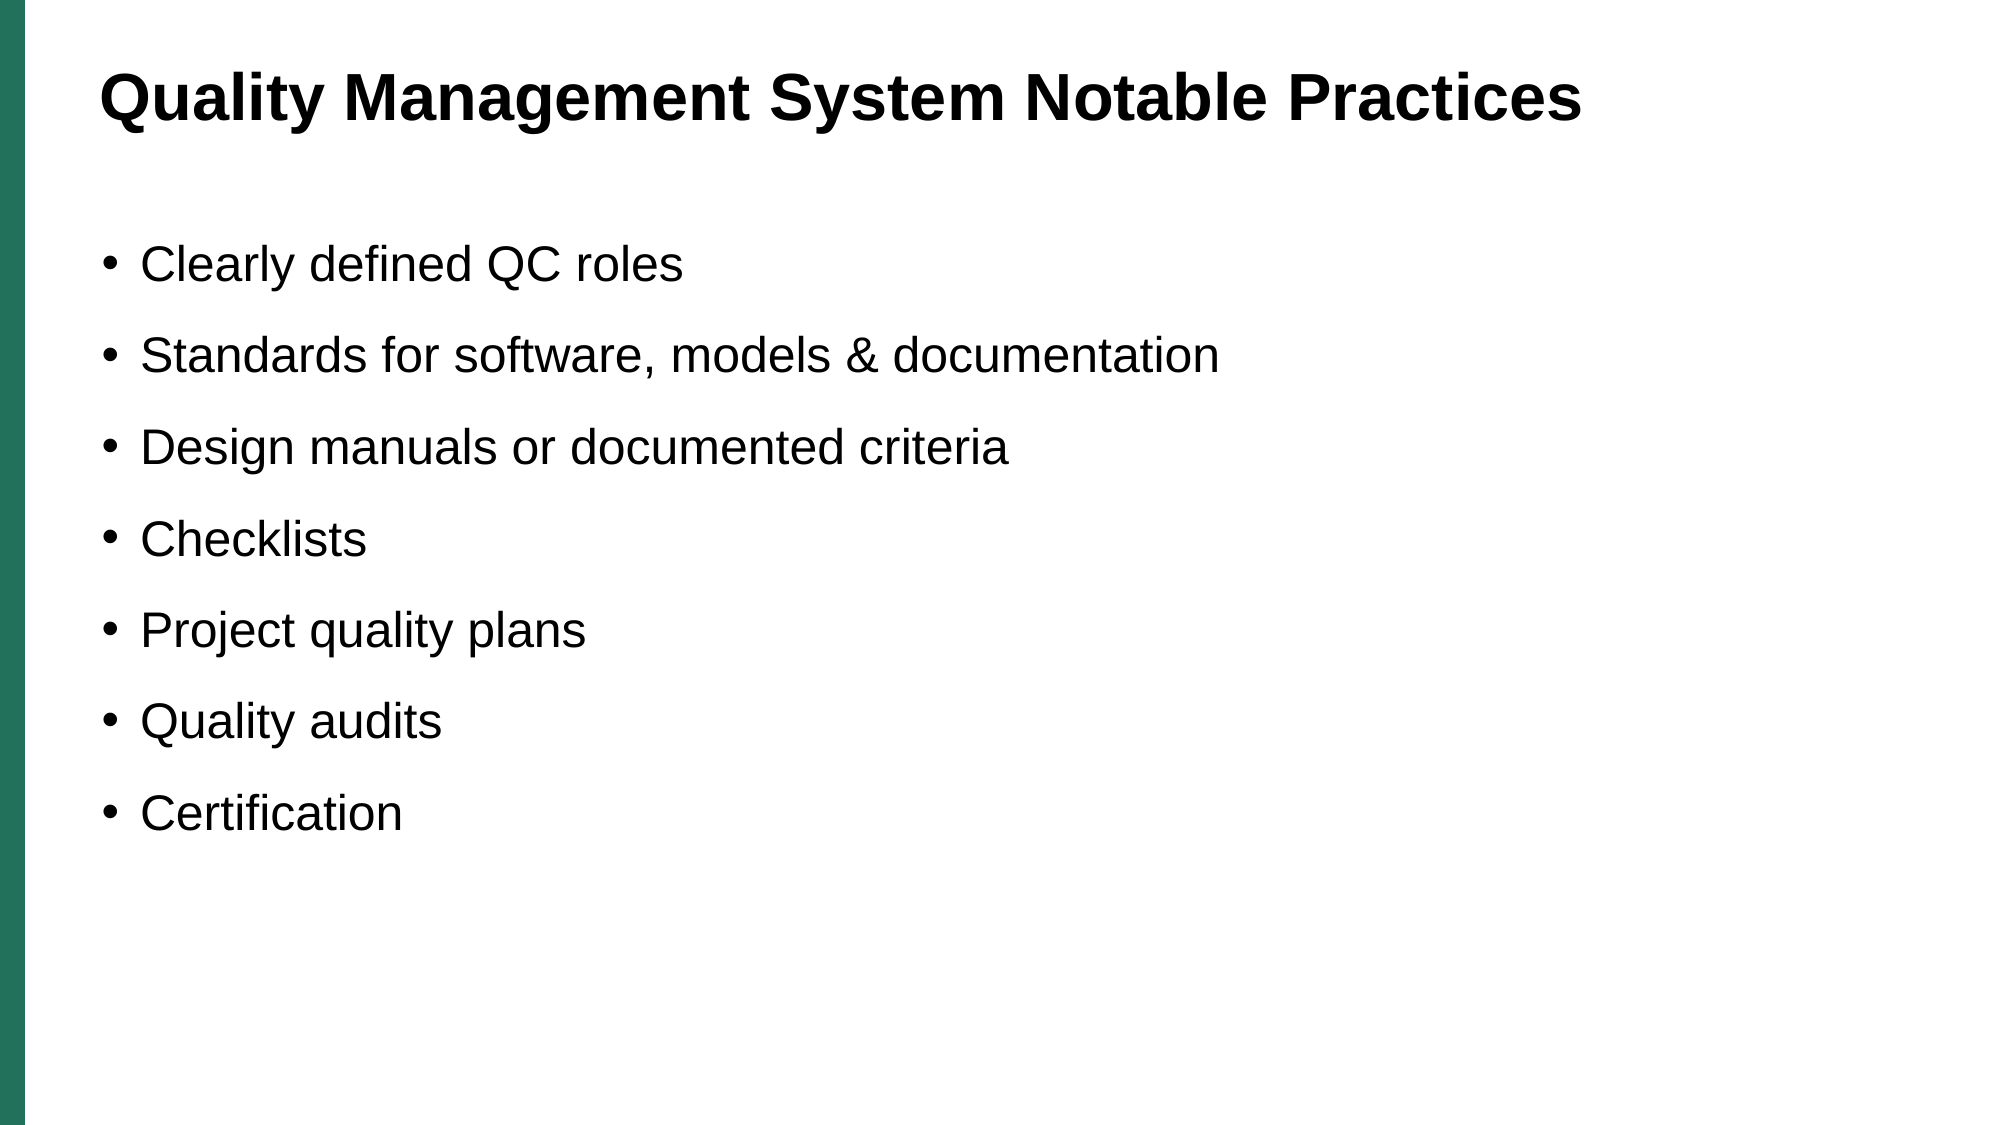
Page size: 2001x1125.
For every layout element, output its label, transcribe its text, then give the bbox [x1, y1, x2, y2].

title Quality Management System Notable Practices [99, 62, 1900, 200]
list Clearly defined QC roles Standards for software, models & documentation Design manuals or documented criteria Checklists Project quality plans Quality audits Certification [101, 238, 1902, 1038]
